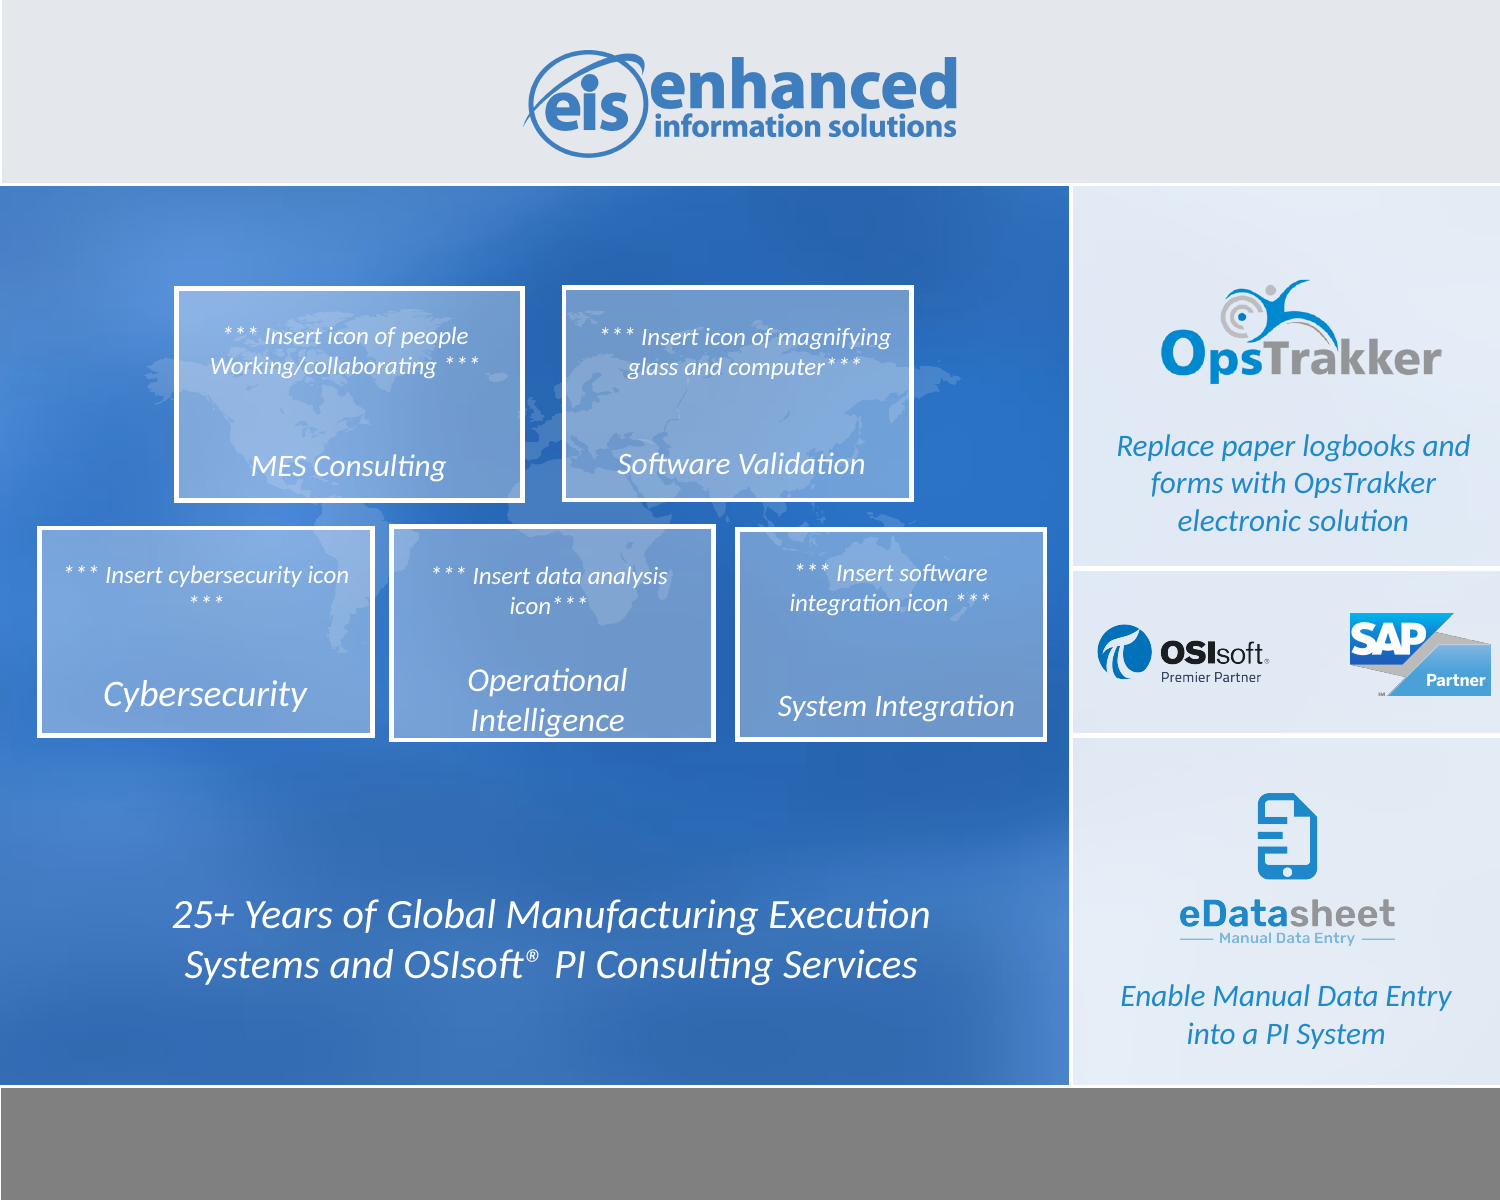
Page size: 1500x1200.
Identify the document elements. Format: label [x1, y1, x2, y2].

picture [1088, 569, 1500, 735]
picture [0, 736, 1500, 1200]
picture [0, 0, 1500, 568]
text_box [131, 249, 983, 529]
text_box [113, 288, 512, 501]
text_box [705, 529, 1088, 746]
text_box [347, 526, 748, 748]
text_box [0, 528, 347, 737]
text_box [512, 287, 978, 501]
